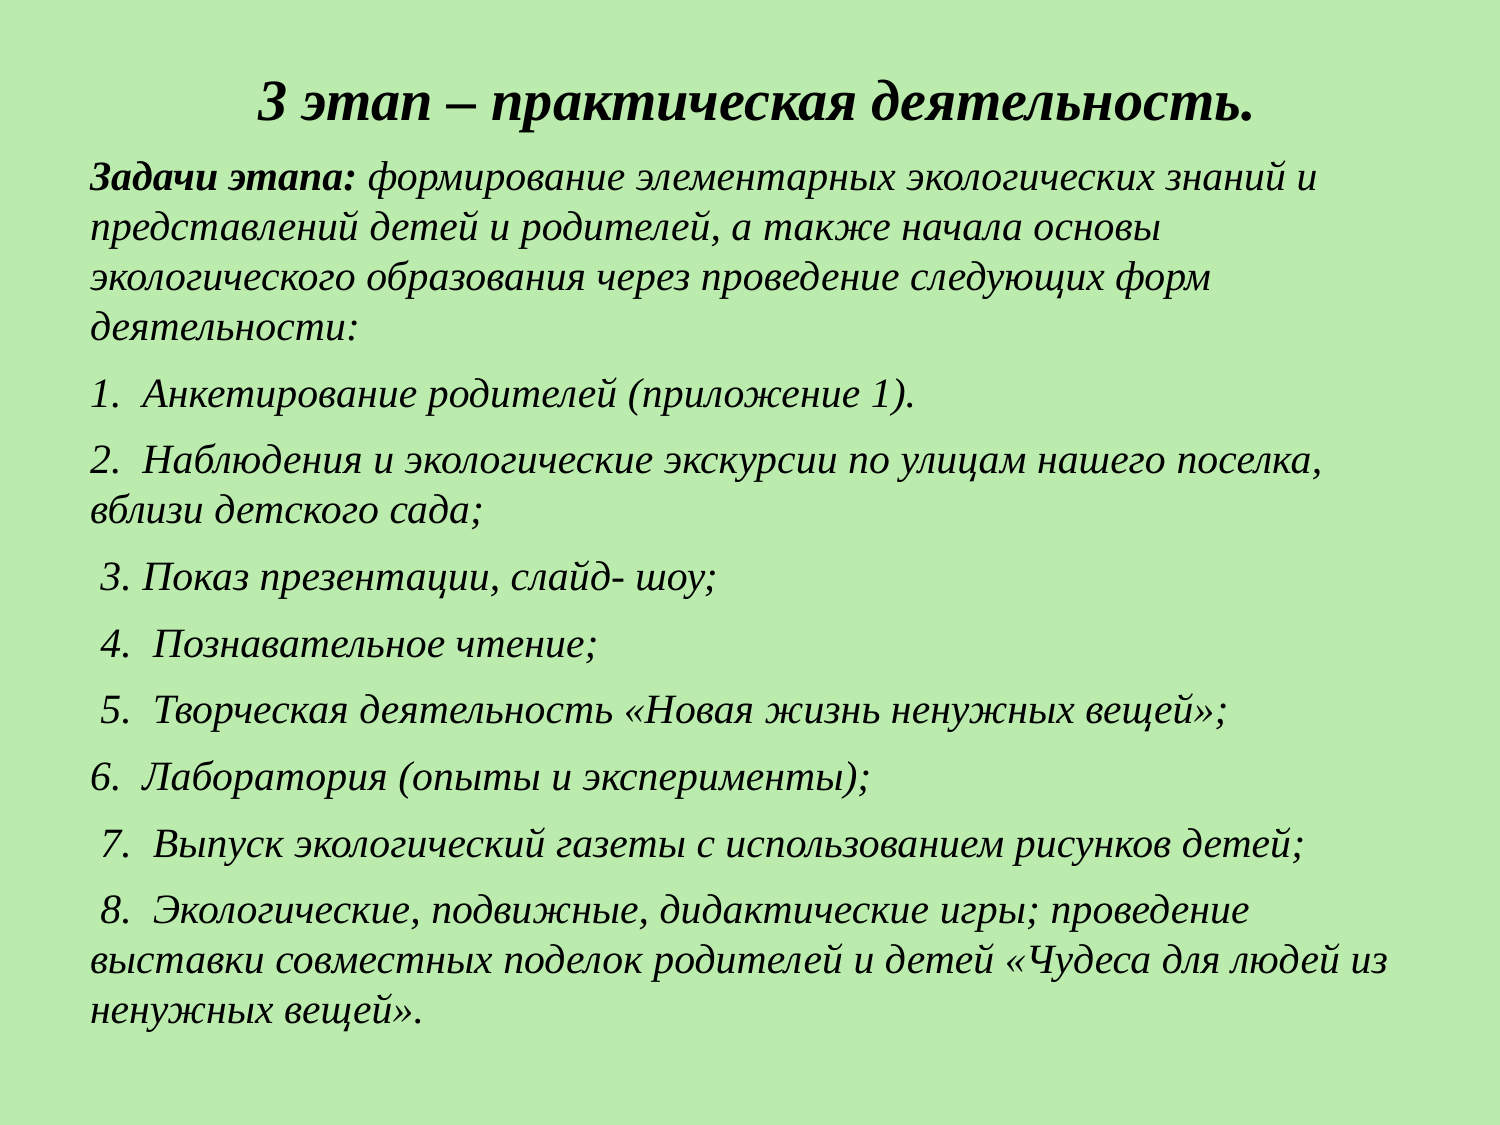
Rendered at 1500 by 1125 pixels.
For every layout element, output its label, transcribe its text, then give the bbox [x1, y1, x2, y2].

list 3 этап – практическая деятельность. Задачи этапа: формирование элементарных экологических знаний и представлений детей и родителей, а также начала основы экологического образования через проведение следующих форм деятельности: 1. Анкетирование родителей (приложение 1). 2. Наблюдения и экологические экскурсии по улицам нашего поселка, вблизи детского сада; 3. Показ презентации, слайд- шоу; 4. Познавательное чтение; 5. Творческая деятельность «Новая жизнь ненужных вещей»; 6. Лаборатория (опыты и эксперименты); 7. Выпуск экологический газеты с использованием рисунков детей; 8. Экологические, подвижные, дидактические игры; проведение выставки совместных поделок родителей и детей «Чудеса для людей из ненужных вещей». [74, 54, 1426, 1083]
